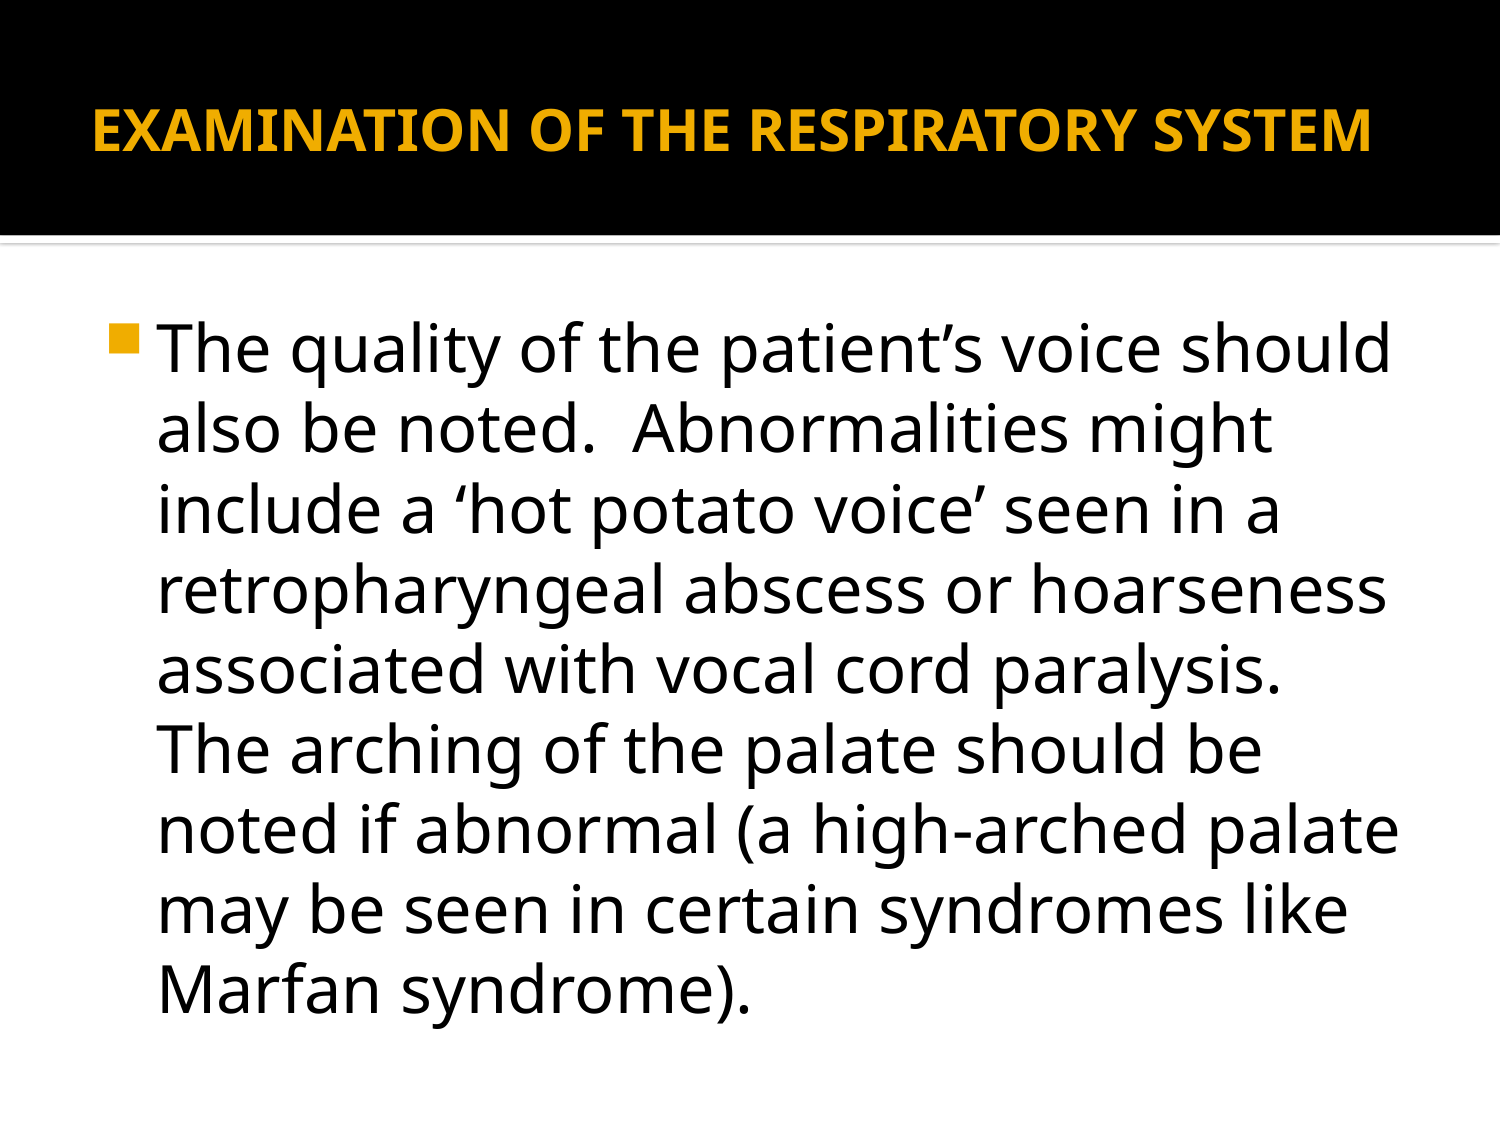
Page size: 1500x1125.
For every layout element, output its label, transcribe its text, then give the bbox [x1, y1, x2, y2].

list The quality of the patient’s voice should also be noted. Abnormalities might include a ‘hot potato voice’ seen in a retropharyngeal abscess or hoarseness associated with vocal cord paralysis. The arching of the palate should be noted if abnormal (a high-arched palate may be seen in certain syndromes like Marfan syndrome). [75, 291, 1425, 1050]
title EXAMINATION OF THE RESPIRATORY SYSTEM [75, 25, 1425, 231]
